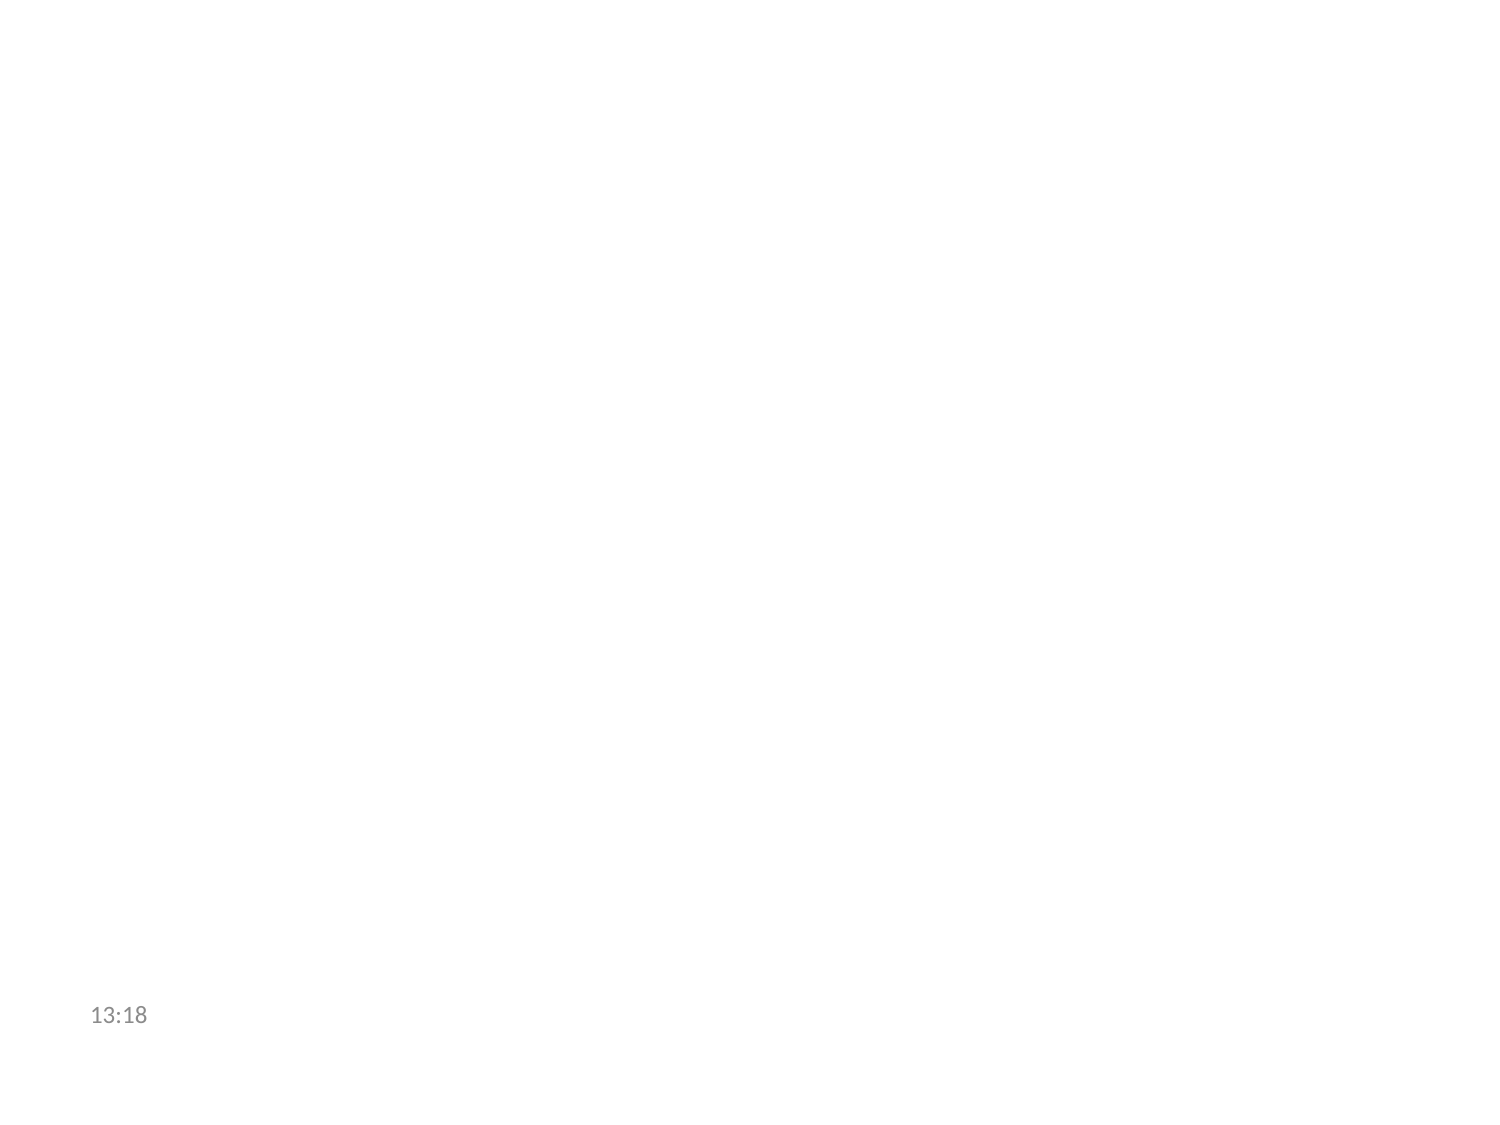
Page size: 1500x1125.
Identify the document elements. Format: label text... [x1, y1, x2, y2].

text_box 15:35 [75, 983, 425, 1044]
